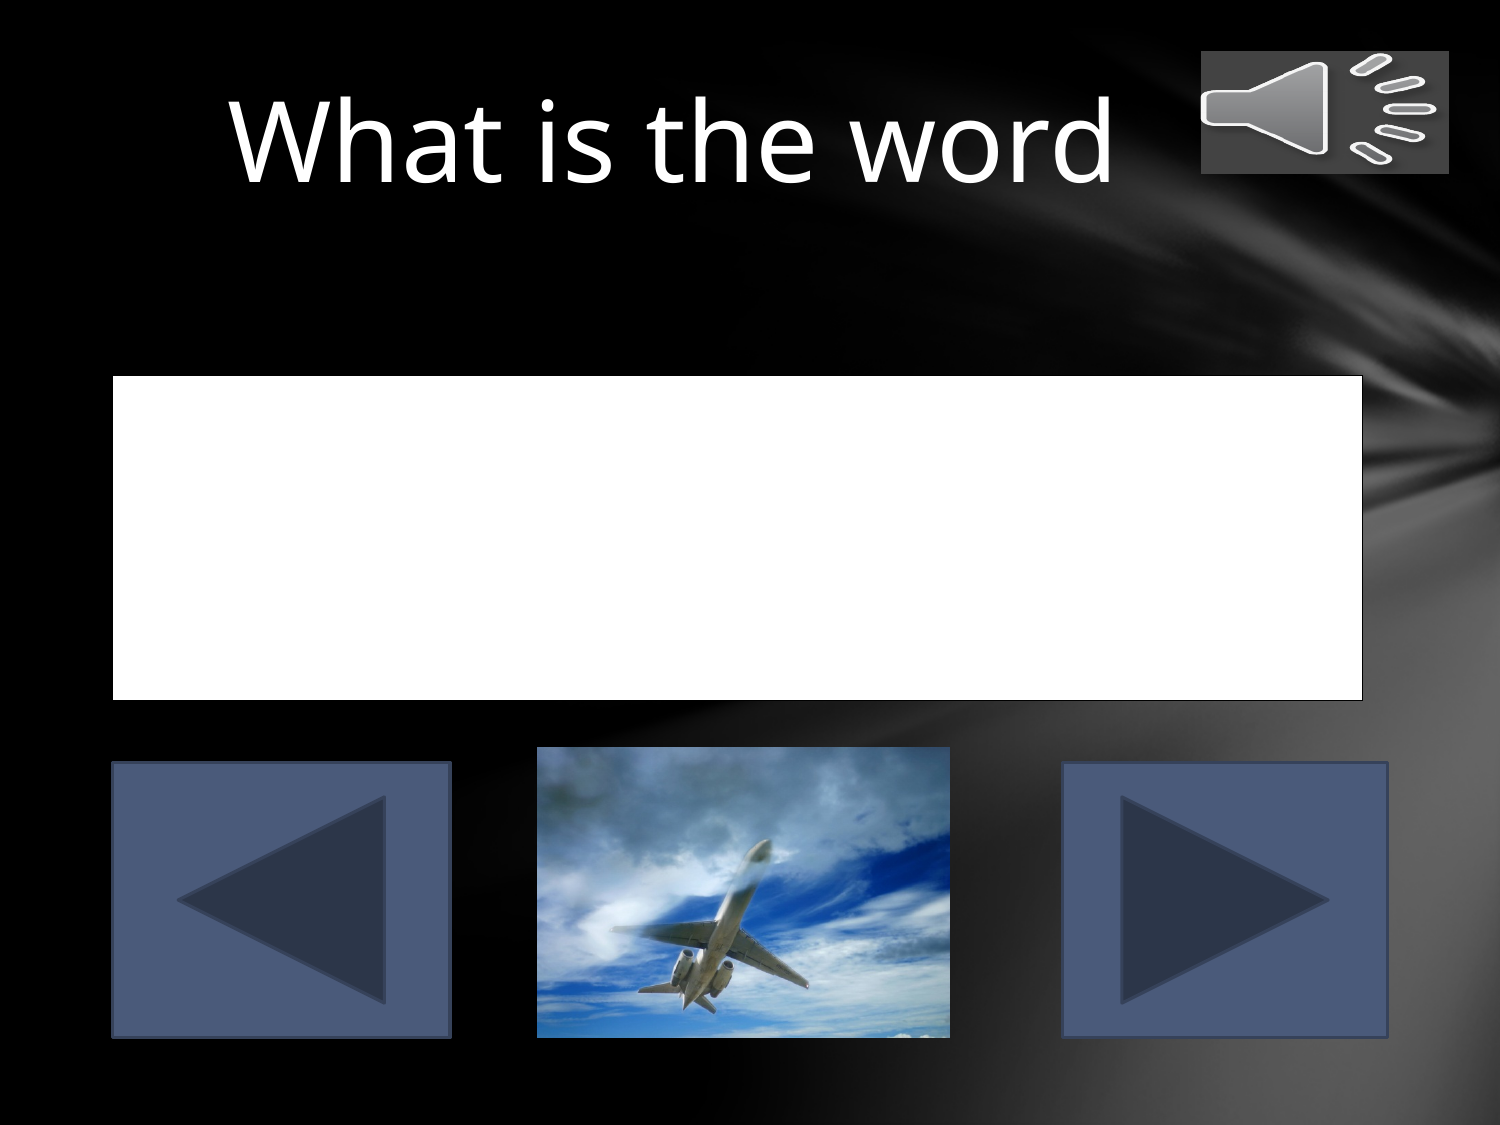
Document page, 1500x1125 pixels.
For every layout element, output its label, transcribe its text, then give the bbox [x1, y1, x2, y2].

picture [1199, 49, 1451, 176]
picture [537, 747, 950, 1038]
text_box [1061, 761, 1389, 1039]
text_box [111, 761, 452, 1039]
title What is the word [57, 37, 1318, 213]
